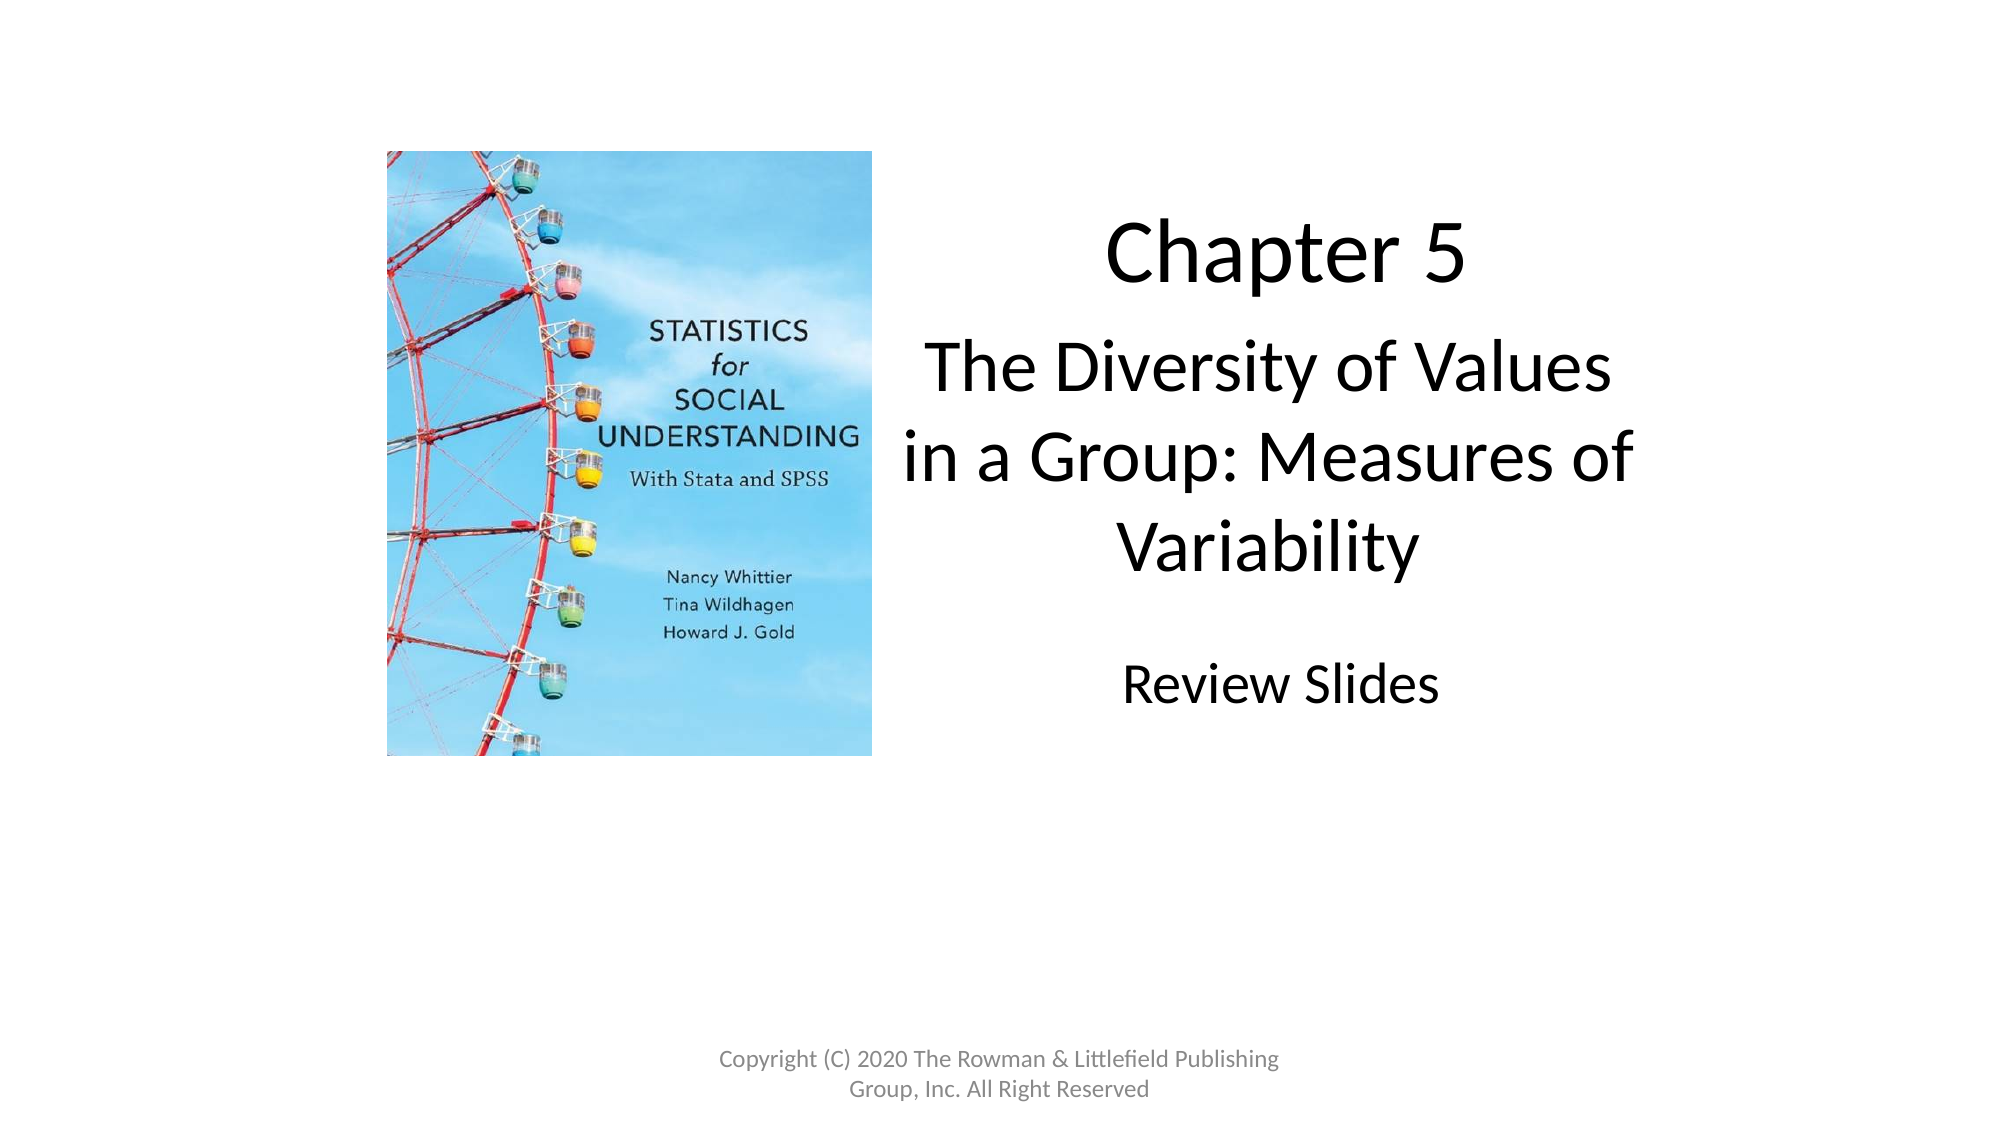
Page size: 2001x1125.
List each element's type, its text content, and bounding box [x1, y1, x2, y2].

subtitle Review Slides [787, 637, 1775, 955]
footer Copyright (C) 2020 The Rowman & Littlefield Publishing Group, Inc. All Right Reserved [683, 1042, 1317, 1103]
title Chapter 5 [937, 125, 1638, 309]
text_box The Diversity of Values in a Group: Measures of Variability [887, 309, 1650, 595]
picture [387, 150, 872, 757]
